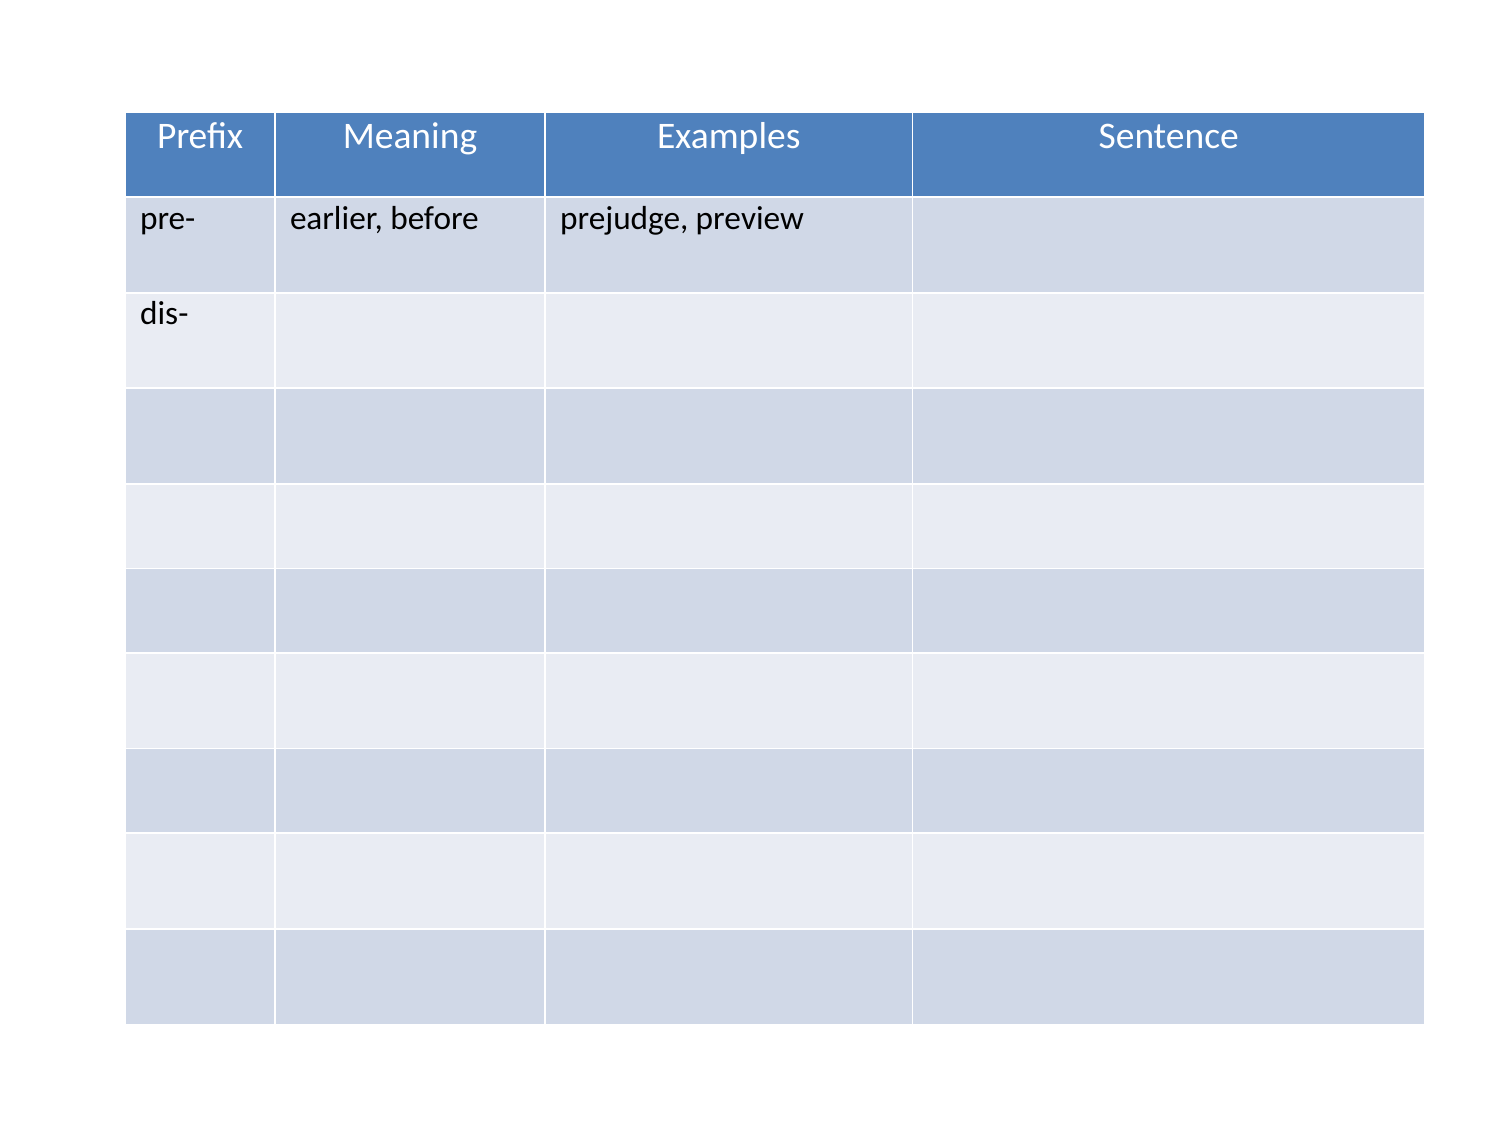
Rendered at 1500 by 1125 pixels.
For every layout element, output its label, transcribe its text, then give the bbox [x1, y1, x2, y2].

table_cell [913, 749, 1424, 832]
table_cell pre- [126, 198, 274, 292]
table_cell [276, 389, 544, 483]
table_header Meaning [276, 113, 544, 196]
table_cell [913, 389, 1424, 483]
table_cell [546, 930, 912, 1024]
table_cell [276, 749, 544, 832]
table_cell [546, 654, 912, 748]
table_cell [913, 294, 1424, 387]
table_cell [276, 834, 544, 928]
table_cell [546, 569, 912, 652]
table_header Sentence [913, 113, 1424, 196]
table_cell earlier, before [276, 198, 544, 292]
table_cell [546, 389, 912, 483]
table_cell [546, 749, 912, 832]
table_cell [913, 654, 1424, 748]
table_cell [126, 749, 274, 832]
table_cell [126, 389, 274, 483]
table_cell [546, 294, 912, 387]
table_cell [913, 198, 1424, 292]
table_cell dis- [126, 294, 274, 387]
table_cell [546, 485, 912, 568]
table_cell [126, 654, 274, 748]
table_cell [913, 485, 1424, 568]
table_cell [913, 930, 1424, 1024]
table_header Examples [546, 113, 912, 196]
table_cell [126, 569, 274, 652]
table_cell [126, 485, 274, 568]
table_cell [126, 930, 274, 1024]
table_cell [276, 294, 544, 387]
table_cell [546, 834, 912, 928]
table_cell [276, 654, 544, 748]
table_cell [276, 930, 544, 1024]
table_cell prejudge, preview [546, 198, 912, 292]
table_cell [913, 569, 1424, 652]
table_cell [126, 834, 274, 928]
table_cell [276, 485, 544, 568]
table_cell [913, 834, 1424, 928]
table_header Prefix [126, 113, 274, 196]
table_cell [276, 569, 544, 652]
